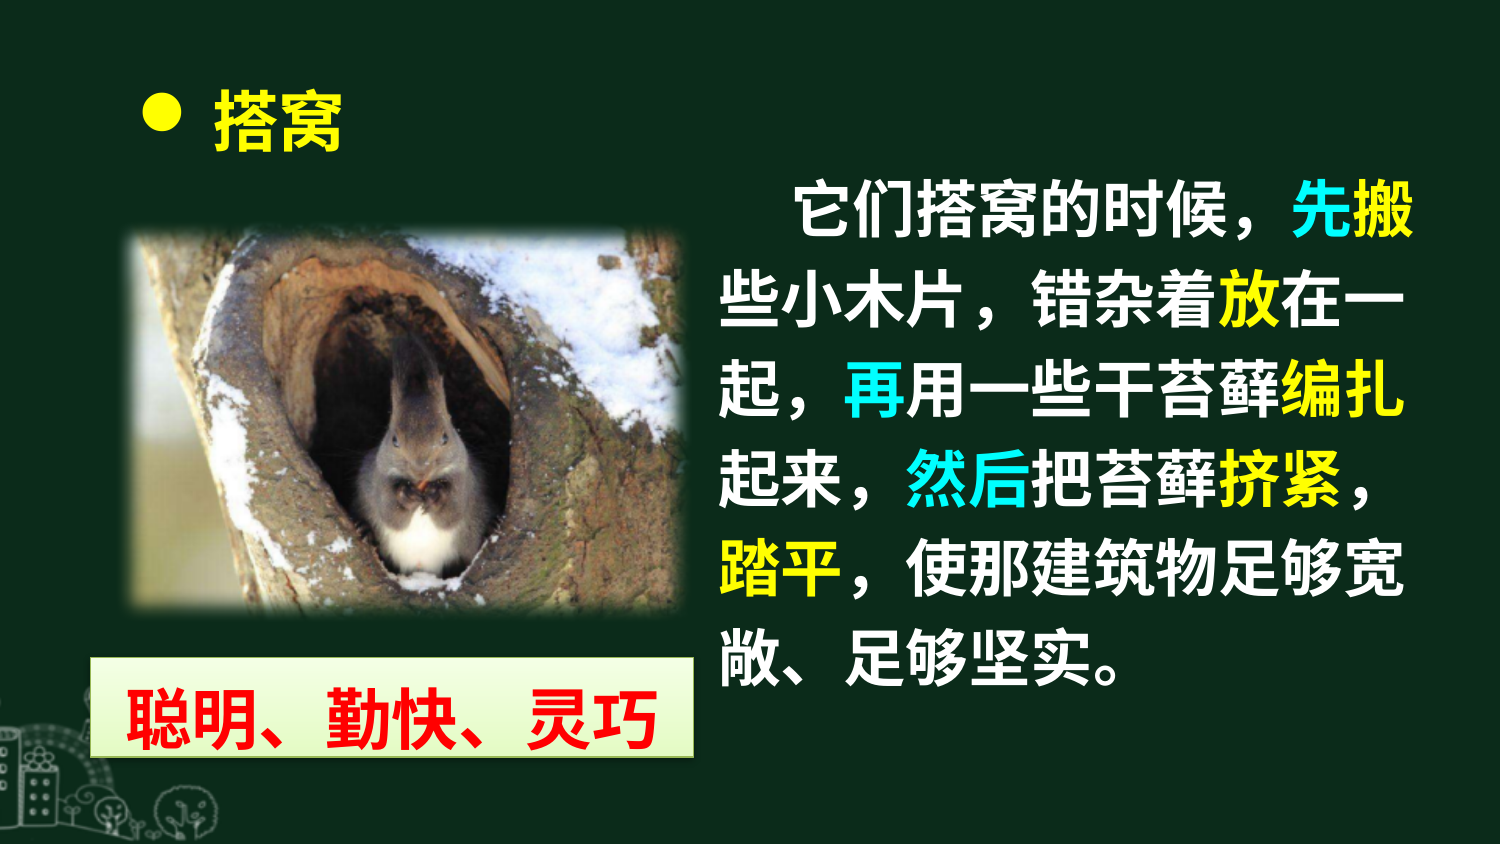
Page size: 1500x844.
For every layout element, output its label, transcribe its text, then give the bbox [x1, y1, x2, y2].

text_box 搭窝 [122, 72, 471, 168]
text_box 它们搭窝的时候，先搬些小木片，错杂着放在一起，再用一些干苔藓编扎起来，然后把苔藓挤紧，踏平，使那建筑物足够宽敞、足够坚实。 [703, 147, 1436, 702]
text_box 聪明、勤快、灵巧 [90, 657, 694, 758]
picture [0, 0, 1500, 844]
